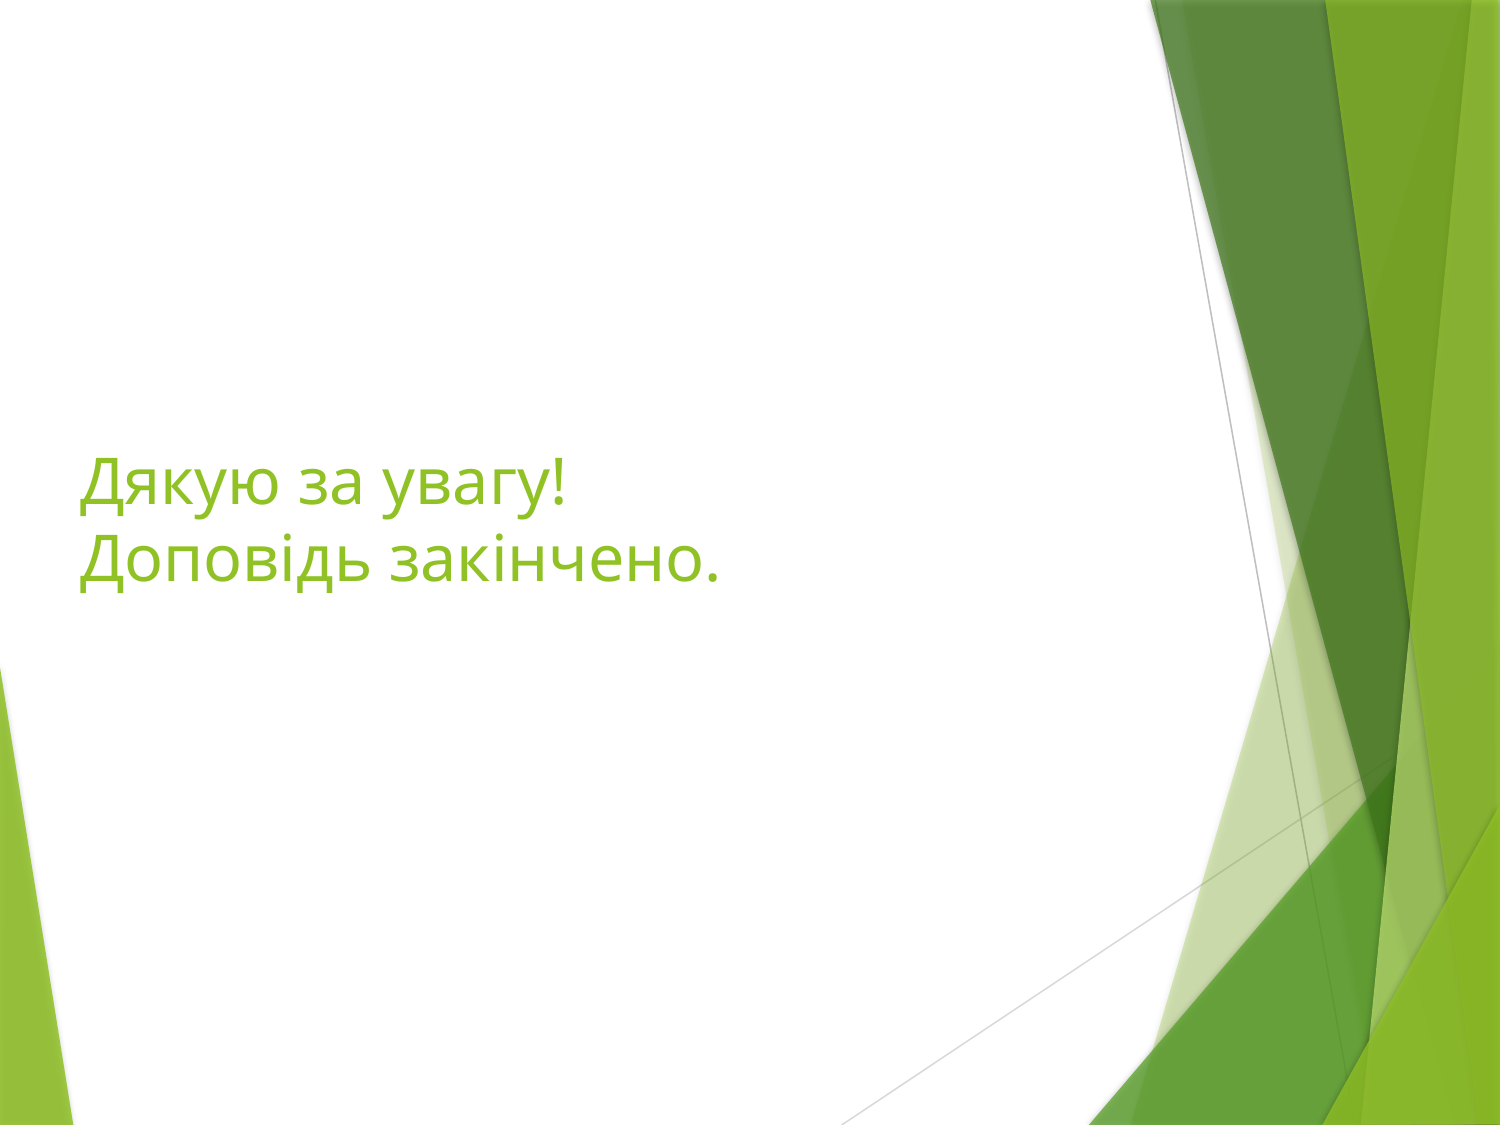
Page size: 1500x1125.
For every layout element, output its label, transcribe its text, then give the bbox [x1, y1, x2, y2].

title Дякую за увагу! Доповідь закінчено. [64, 432, 1420, 604]
